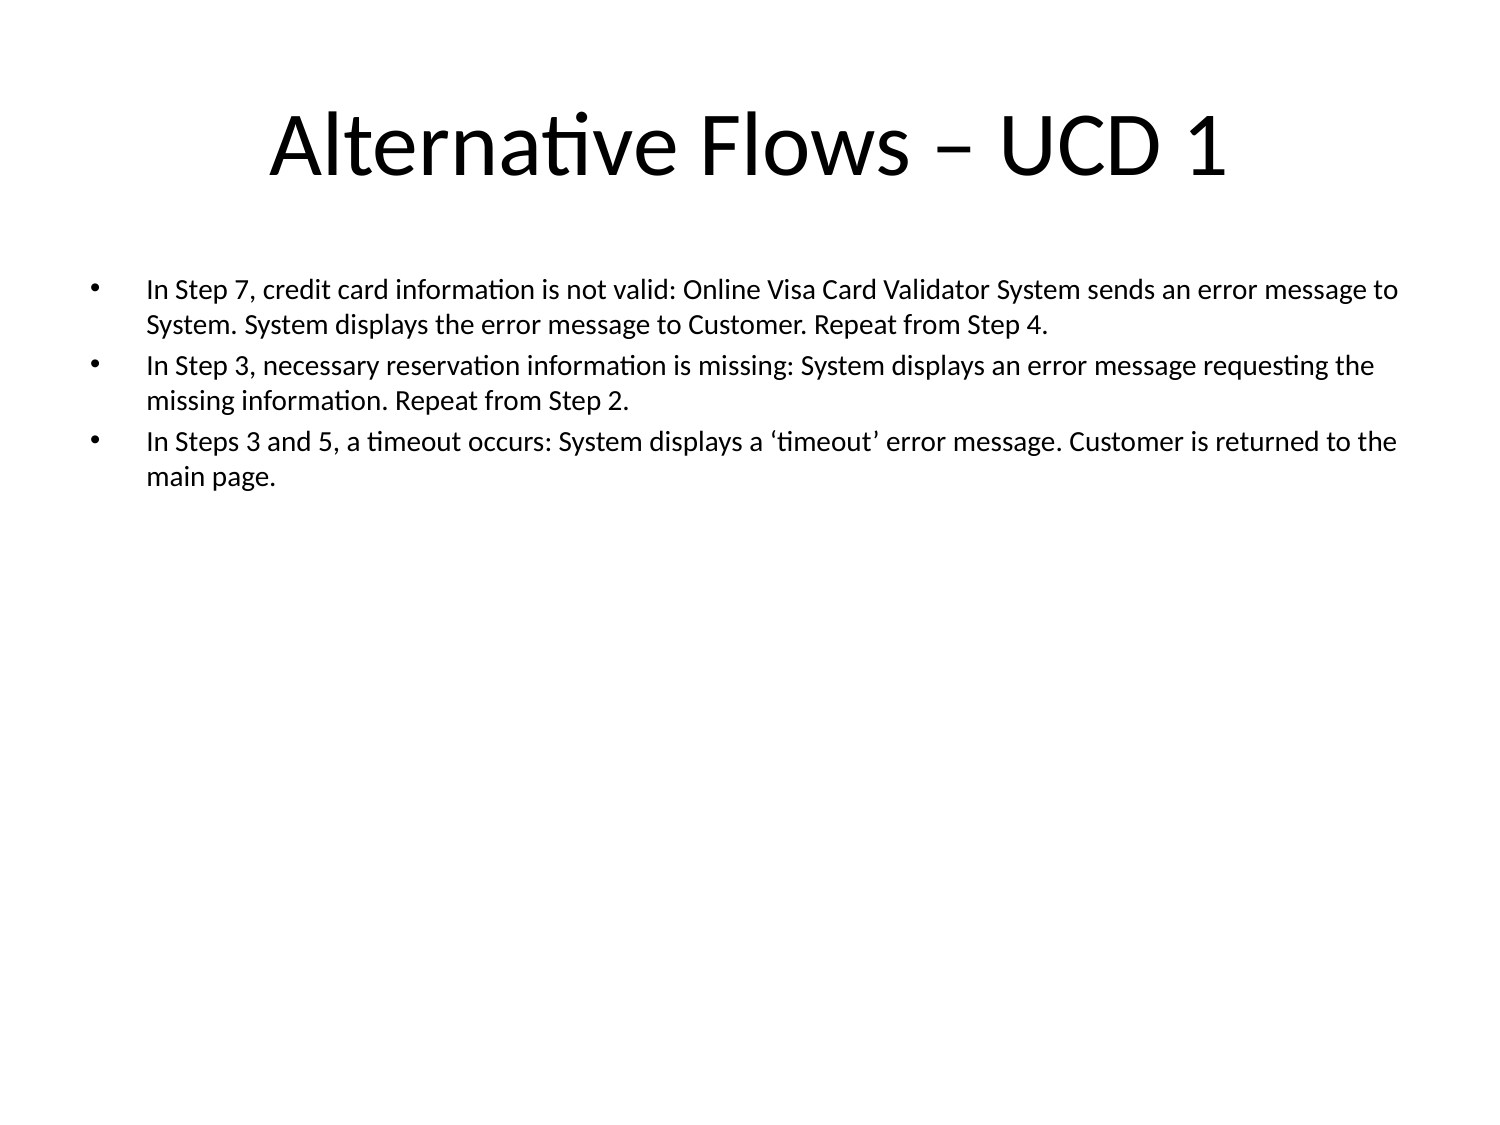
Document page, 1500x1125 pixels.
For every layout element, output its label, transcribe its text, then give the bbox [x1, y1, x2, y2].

title Alternative Flows – UCD 1 [75, 45, 1425, 233]
list In Step 7, credit card information is not valid: Online Visa Card Validator System sends an error message to System. System displays the error message to Customer. Repeat from Step 4. In Step 3, necessary reservation information is missing: System displays an error message requesting the missing information. Repeat from Step 2. In Steps 3 and 5, a timeout occurs: System displays a ‘timeout’ error message. Customer is returned to the main page. [75, 262, 1425, 1005]
